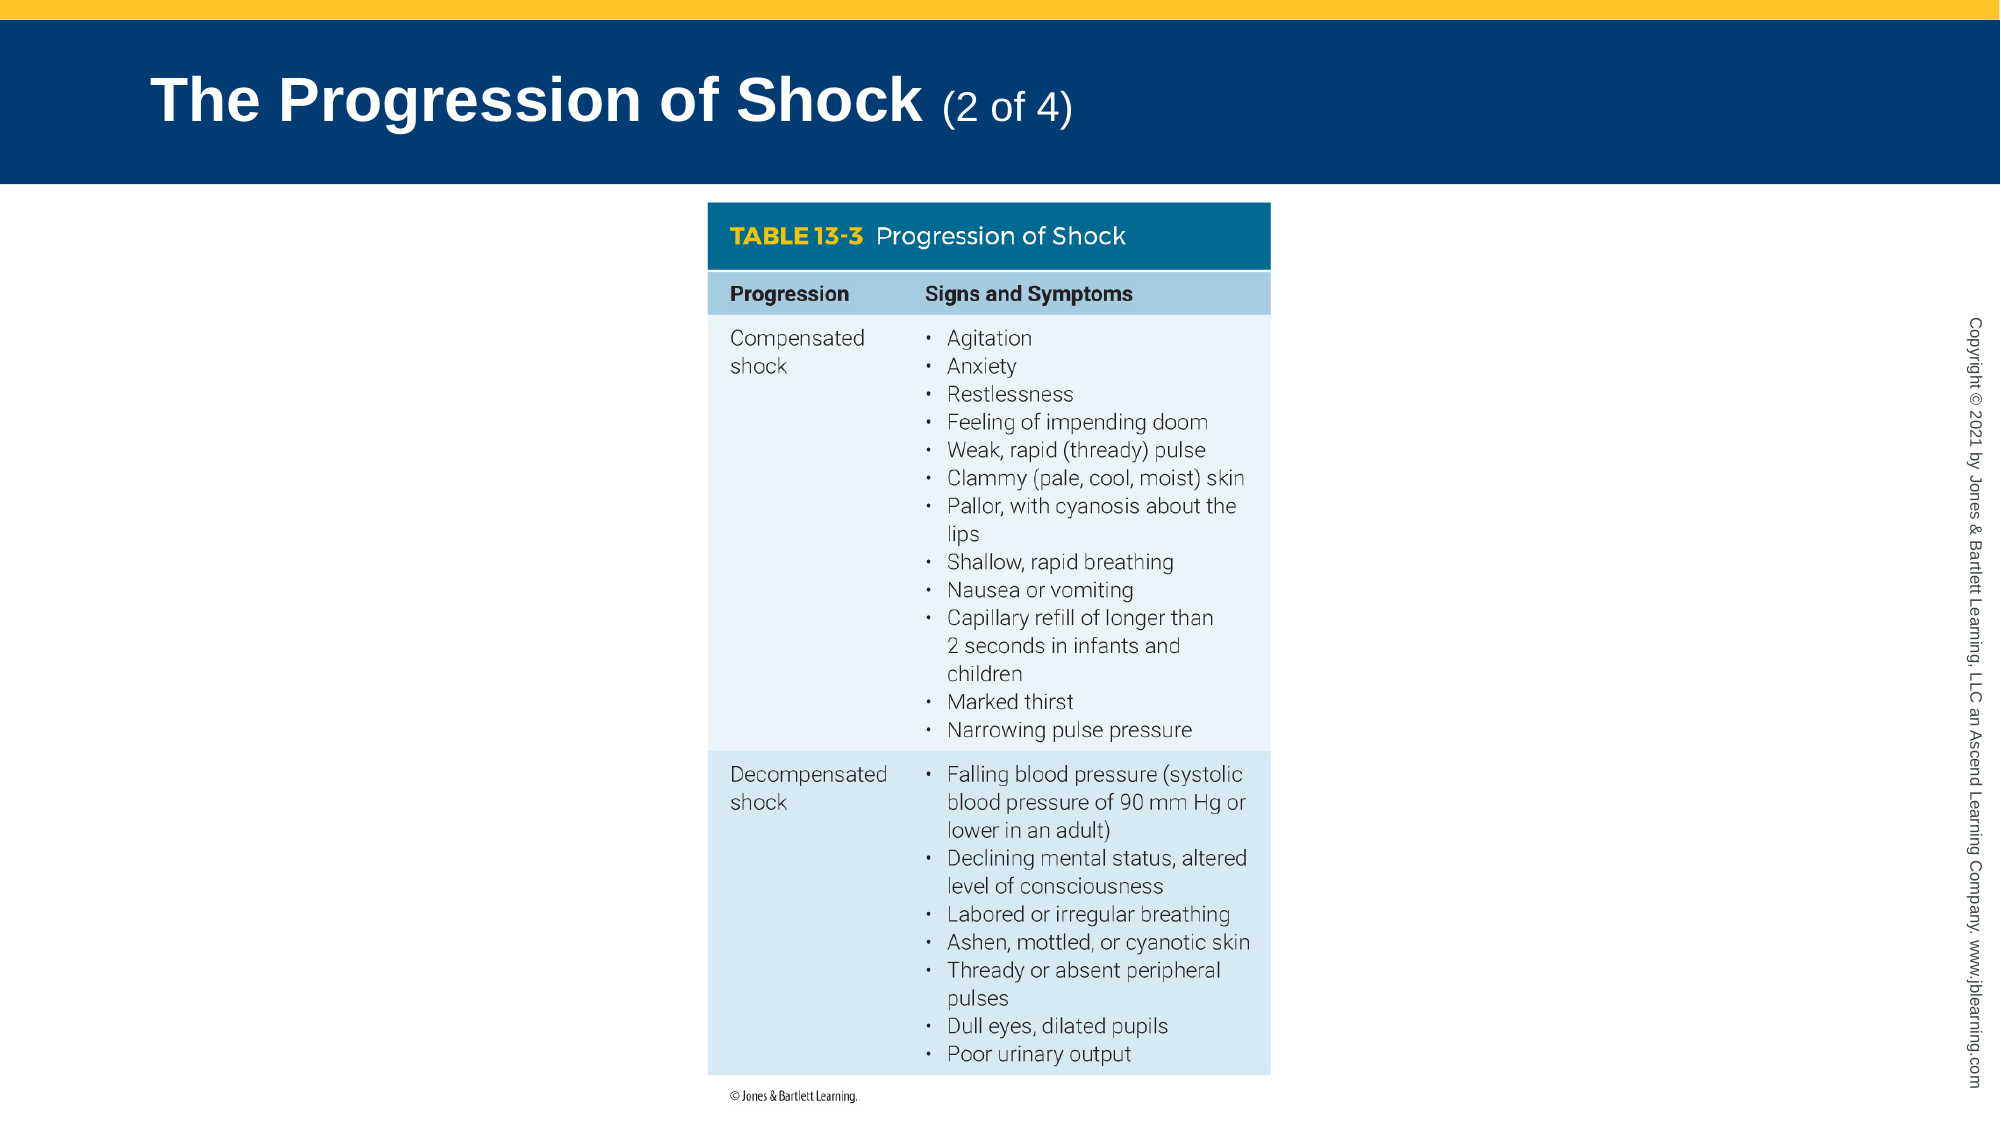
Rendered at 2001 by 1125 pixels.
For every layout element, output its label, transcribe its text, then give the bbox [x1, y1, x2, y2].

title The Progression of Shock (2 of 4) [0, 19, 2000, 185]
picture [700, 195, 1278, 1116]
